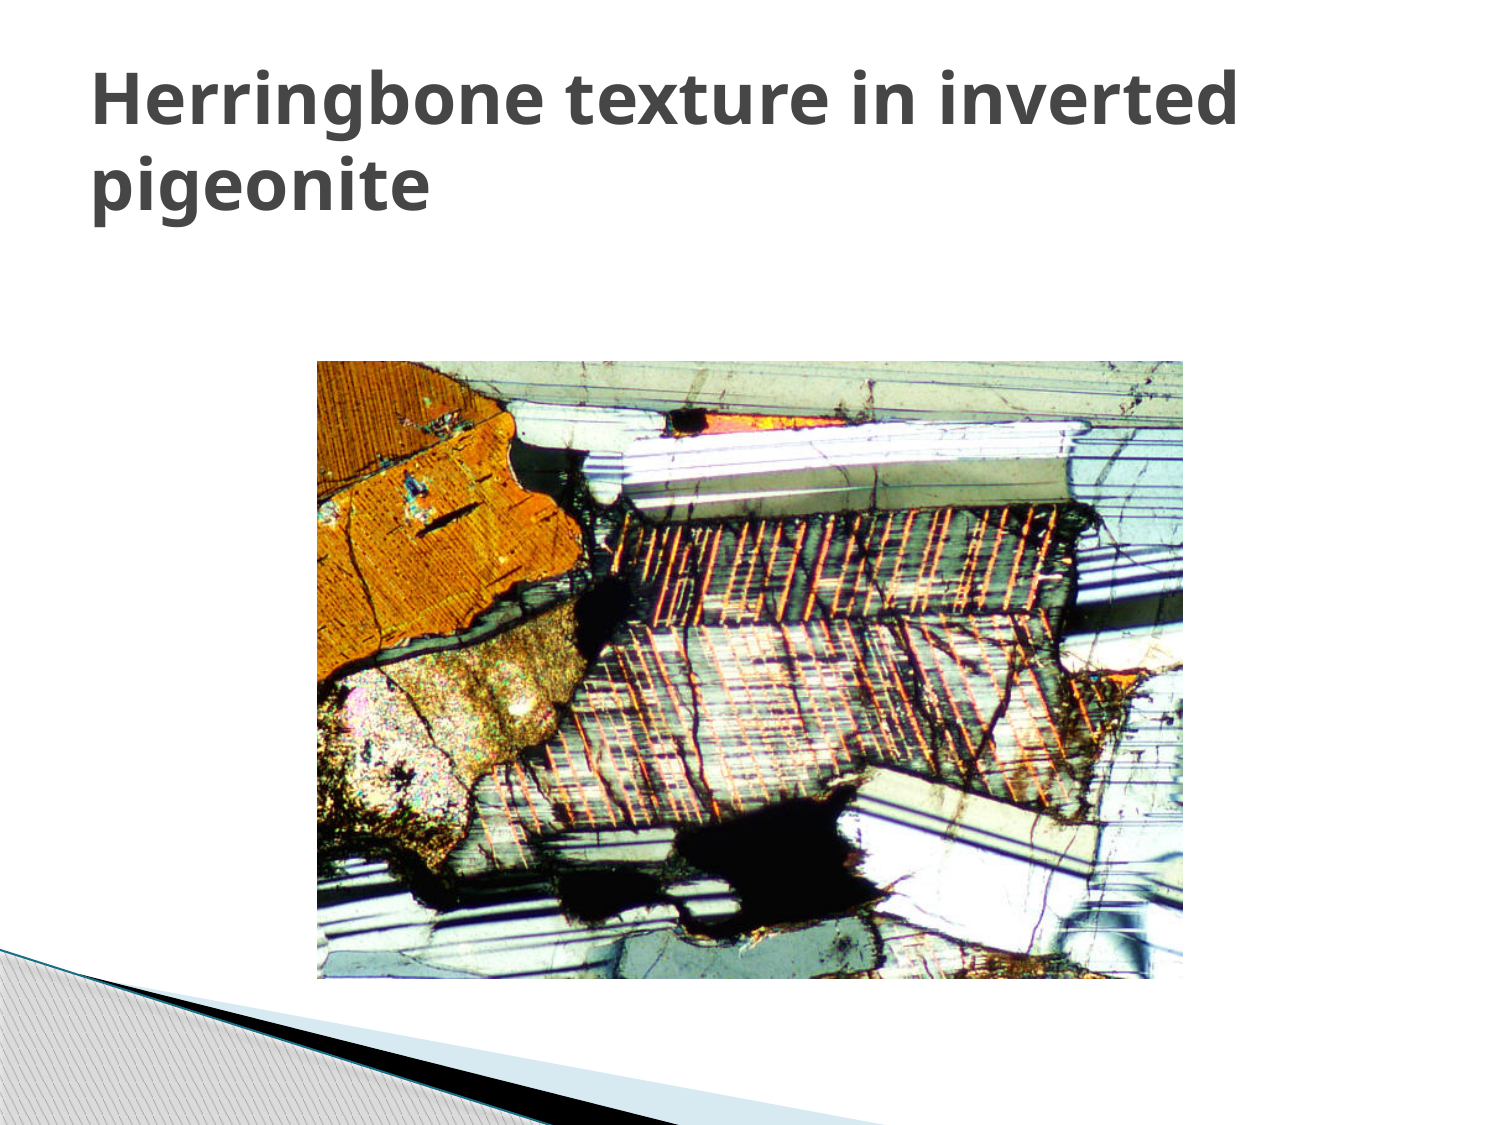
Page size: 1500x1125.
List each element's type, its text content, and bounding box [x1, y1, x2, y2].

picture [317, 360, 1183, 979]
title Herringbone texture in inverted pigeonite [75, 45, 1425, 233]
